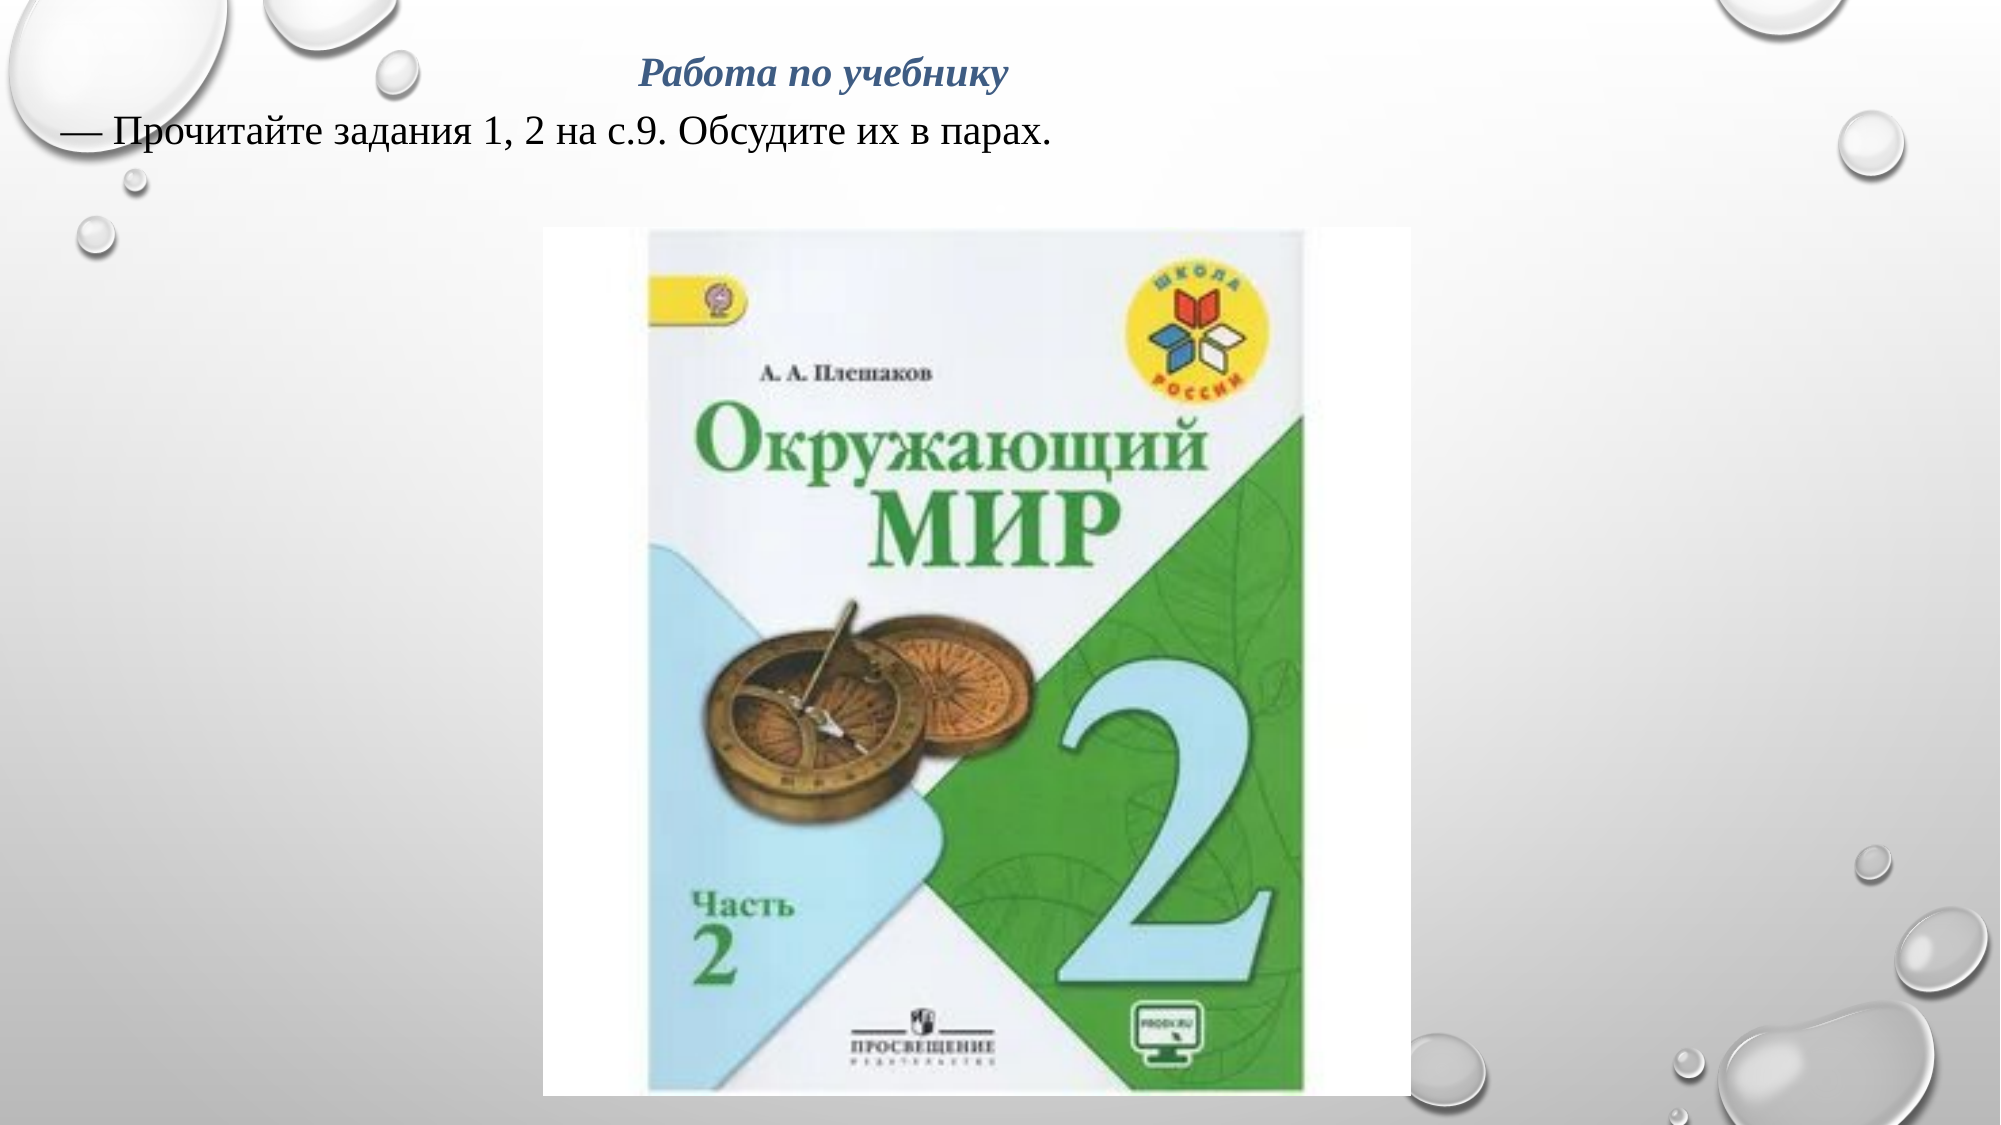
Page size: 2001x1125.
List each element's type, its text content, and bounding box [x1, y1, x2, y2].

picture [0, 0, 2000, 1125]
title Работа по учебнику — Прочитайте задания 1, 2 на с.9. Обсудите их в парах. [45, 29, 1955, 220]
